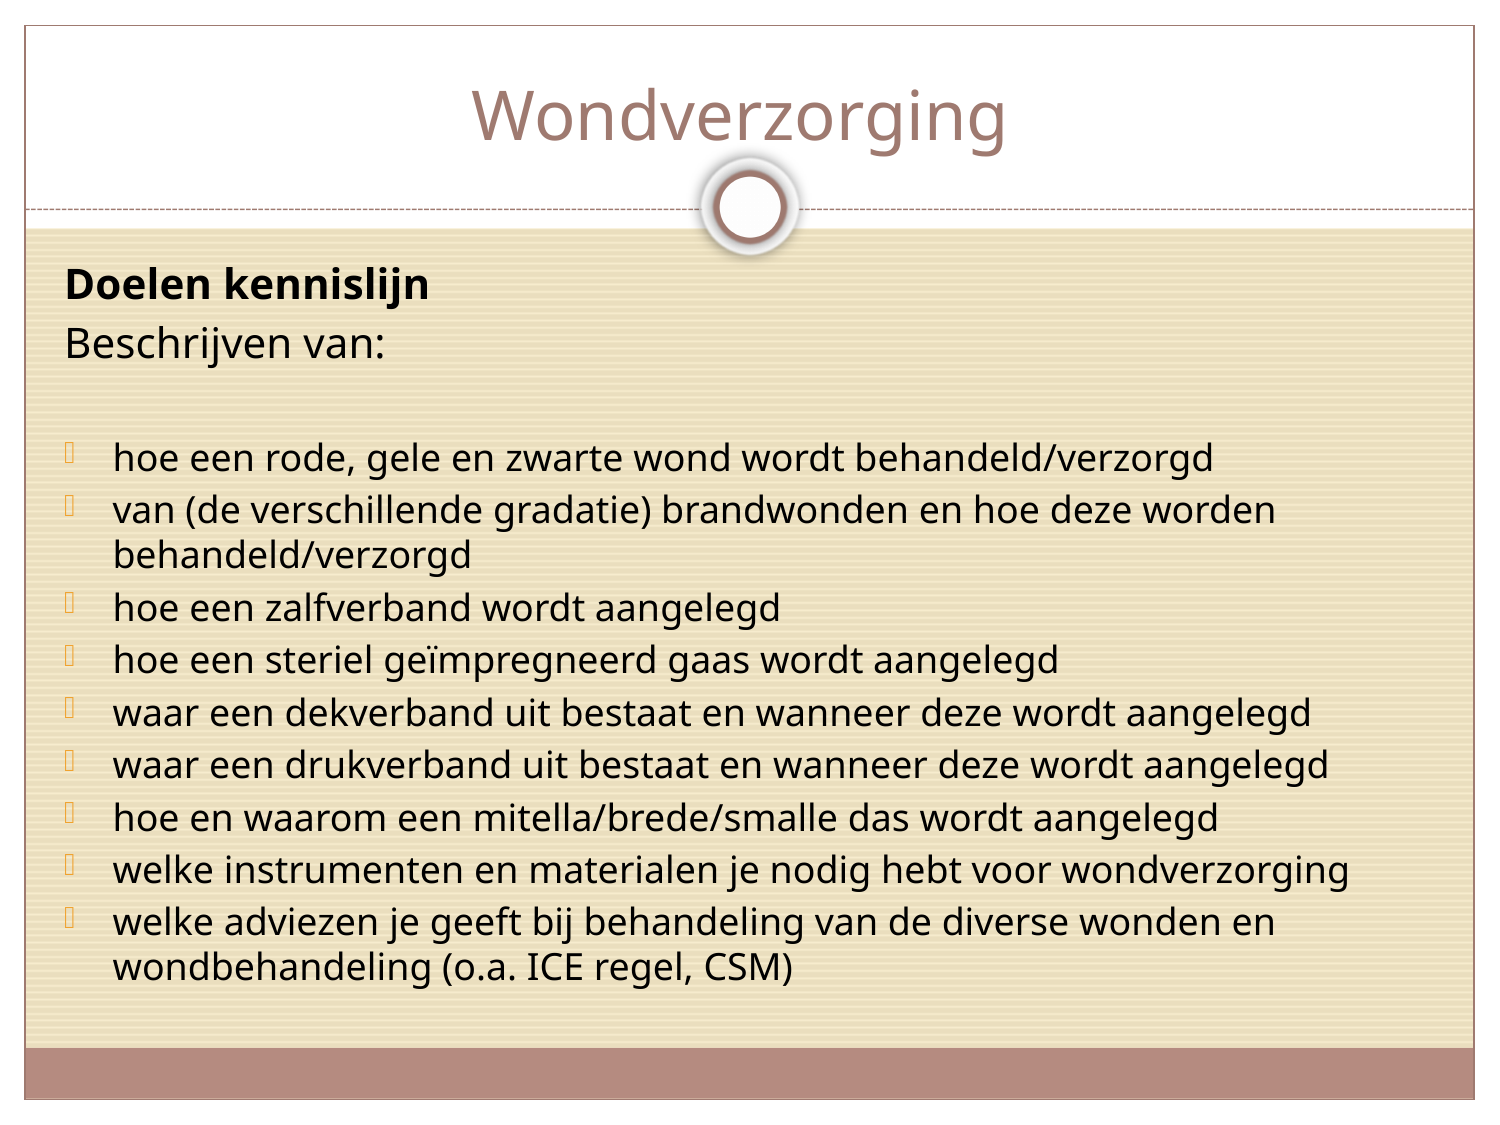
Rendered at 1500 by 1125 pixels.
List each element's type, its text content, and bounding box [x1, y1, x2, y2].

title Wondverzorging [49, 37, 1450, 162]
list Doelen kennislijn Beschrijven van: hoe een rode, gele en zwarte wond wordt behandeld/verzorgd van (de verschillende gradatie) brandwonden en hoe deze worden behandeld/verzorgd hoe een zalfverband wordt aangelegd hoe een steriel geïmpregneerd gaas wordt aangelegd waar een dekverband uit bestaat en wanneer deze wordt aangelegd waar een drukverband uit bestaat en wanneer deze wordt aangelegd hoe en waarom een mitella/brede/smalle das wordt aangelegd welke instrumenten en materialen je nodig hebt voor wondverzorging welke adviezen je geeft bij behandeling van de diverse wonden en wondbehandeling (o.a. ICE regel, CSM) [49, 250, 1445, 1001]
